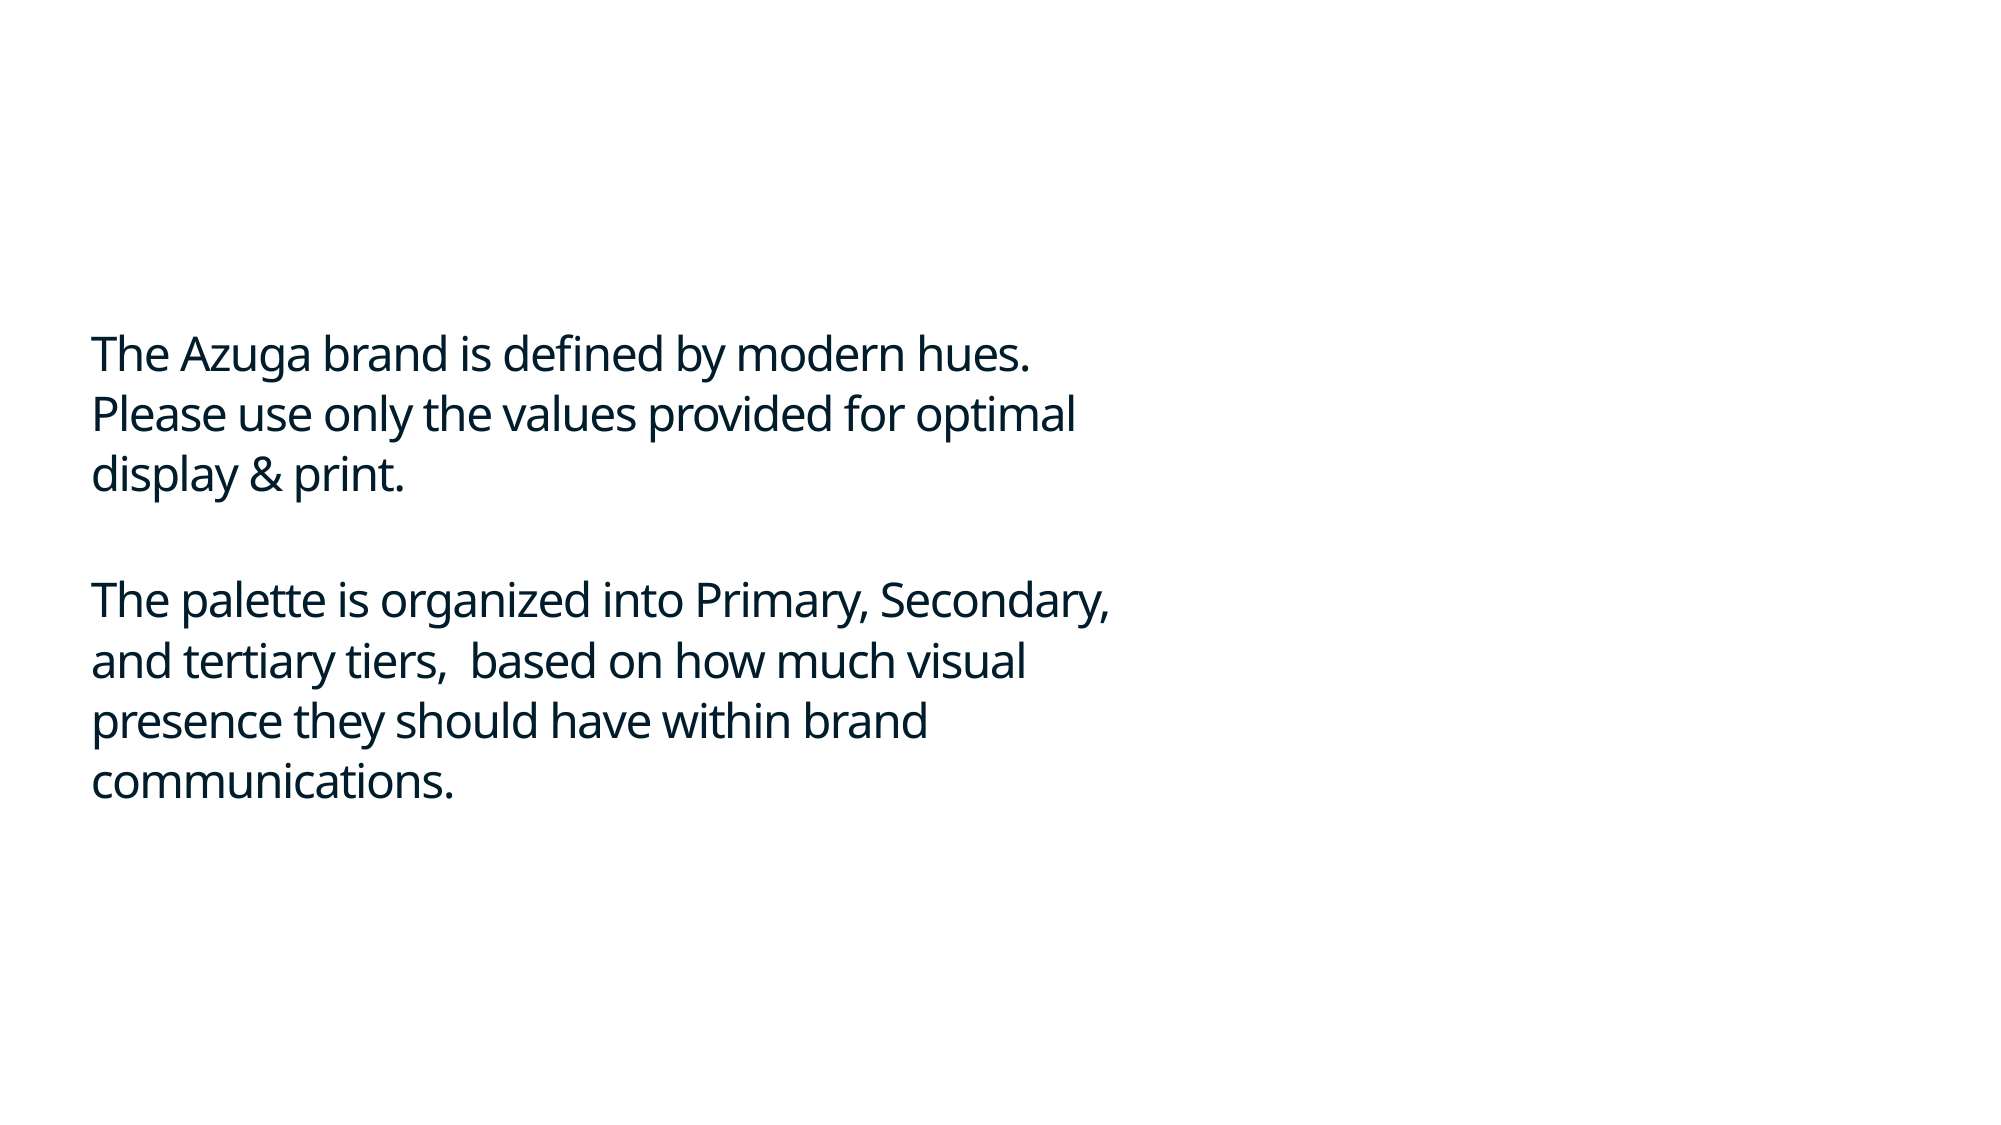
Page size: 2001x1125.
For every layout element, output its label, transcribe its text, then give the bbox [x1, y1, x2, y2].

text_box The Azuga brand is defined by modern hues. Please use only the values provided for optimal display & print. The palette is organized into Primary, Secondary, and tertiary tiers, based on how much visual presence they should have within brand communications. [88, 317, 1183, 809]
